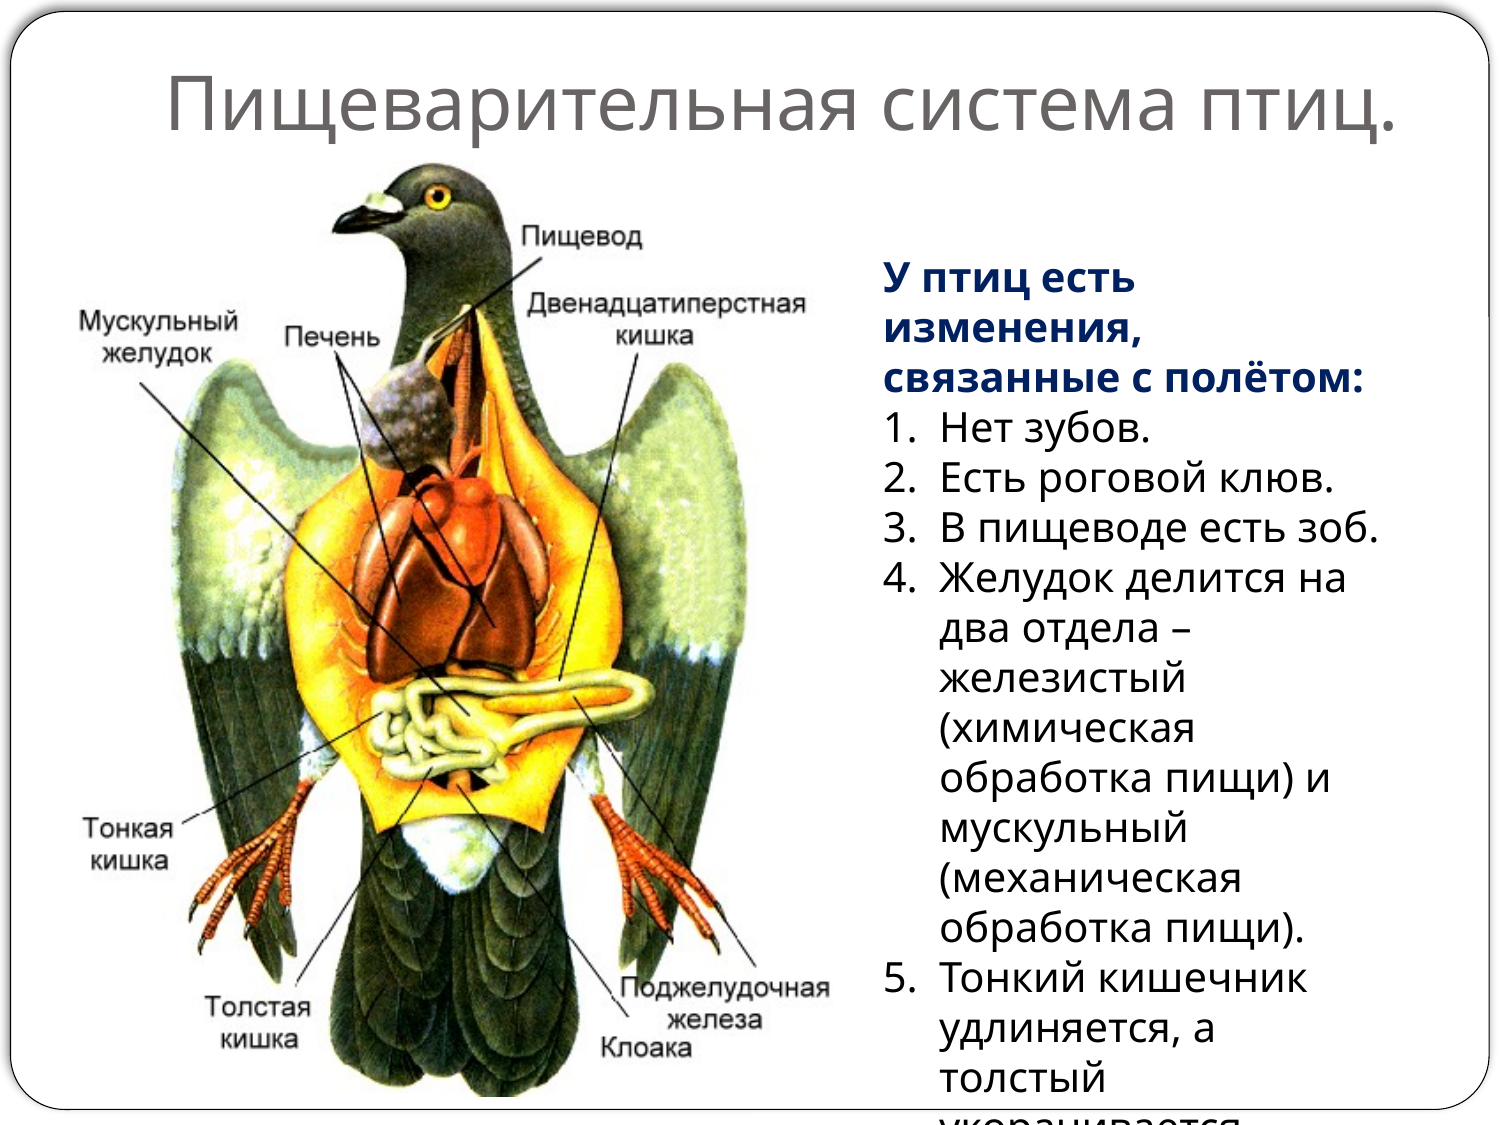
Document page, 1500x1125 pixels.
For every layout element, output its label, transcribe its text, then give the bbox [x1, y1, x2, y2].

title Пищеварительная система птиц. [150, 45, 1425, 161]
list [78, 160, 833, 1097]
text_box У птиц есть изменения, связанные с полётом: Нет зубов. Есть роговой клюв. В пищеводе есть зоб. Желудок делится на два отдела – железистый (химическая обработка пищи) и мускульный (механическая обработка пищи). Тонкий кишечник удлиняется, а толстый укорачивается. [868, 243, 1400, 1125]
